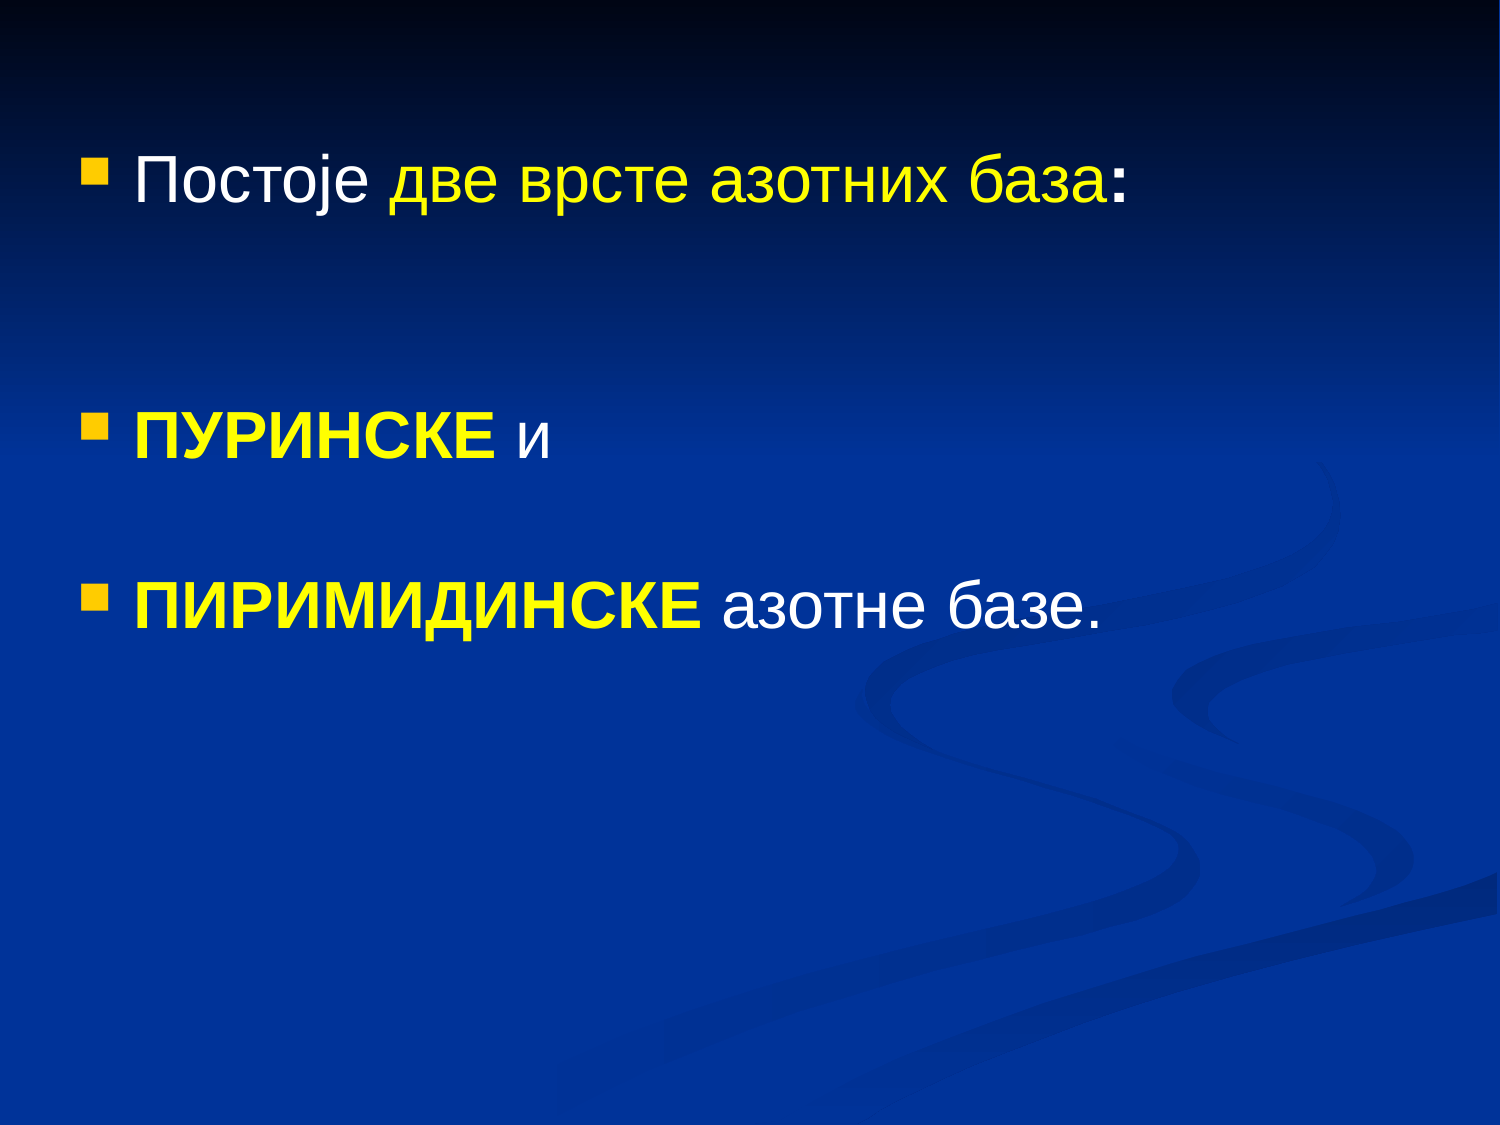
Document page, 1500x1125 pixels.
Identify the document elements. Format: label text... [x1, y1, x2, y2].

list Постоје две врсте азотних база: ПУРИНСКЕ и ПИРИМИДИНСКЕ азотне базе. [62, 137, 1413, 1066]
